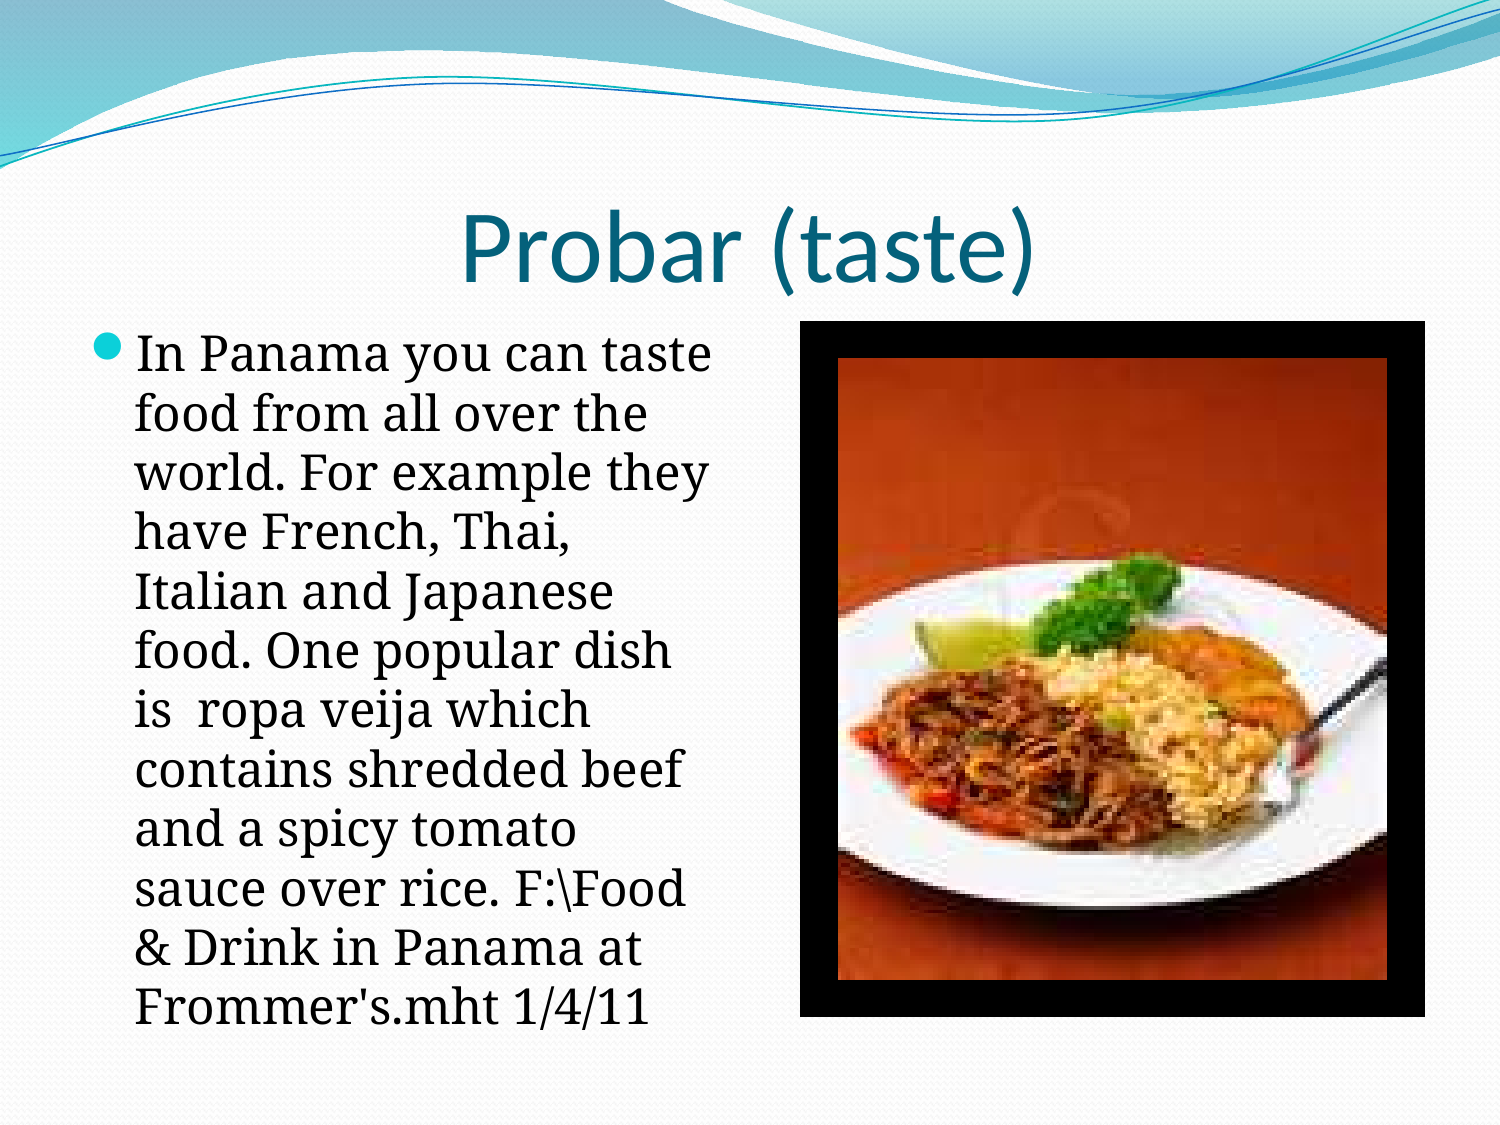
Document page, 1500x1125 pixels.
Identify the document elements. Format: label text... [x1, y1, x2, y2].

title Probar (taste) [75, 115, 1425, 303]
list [837, 358, 1388, 981]
list In Panama you can taste food from all over the world. For example they have French, Thai, Italian and Japanese food. One popular dish is ropa veija which contains shredded beef and a spicy tomato sauce over rice. F:\Food & Drink in Panama at Frommer's.mht 1/4/11 [75, 314, 738, 1043]
